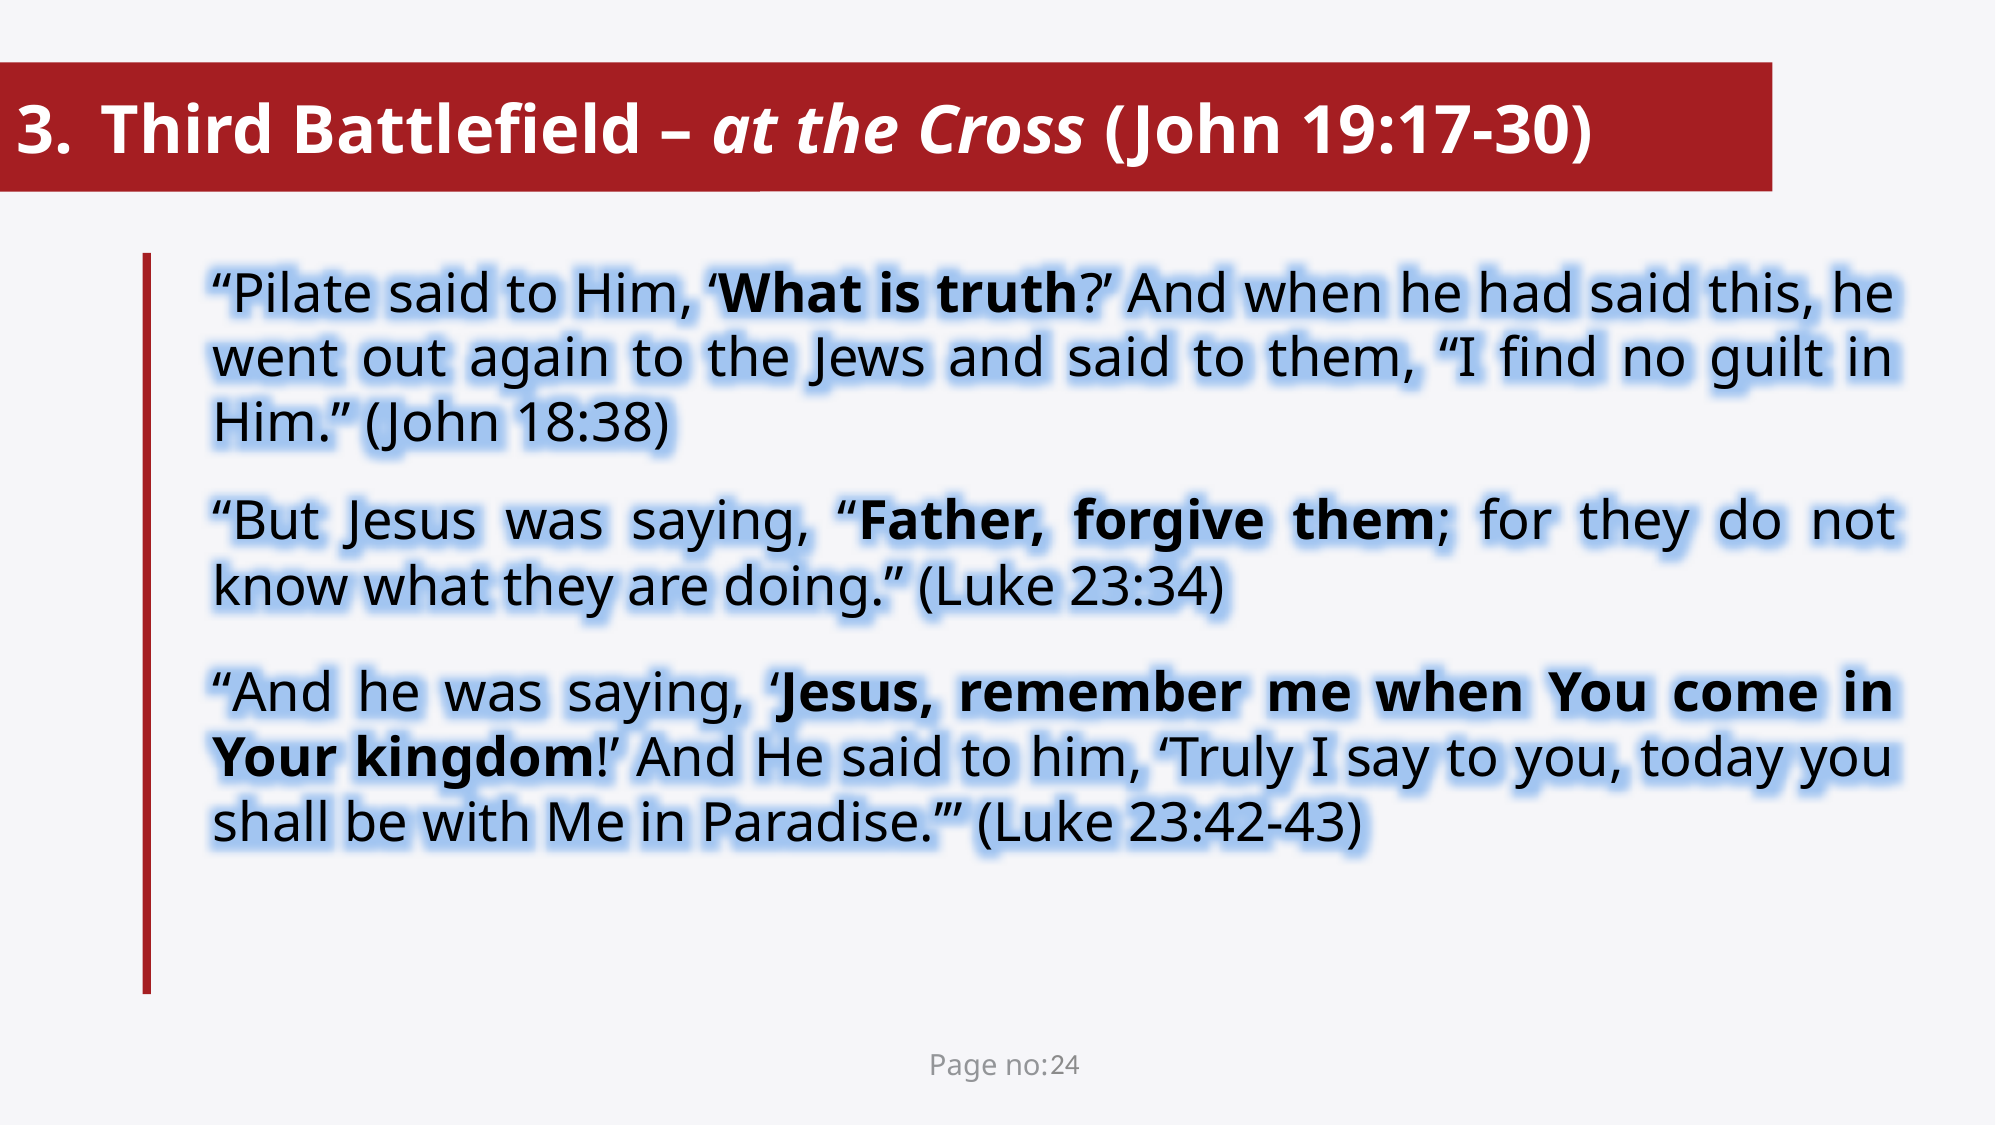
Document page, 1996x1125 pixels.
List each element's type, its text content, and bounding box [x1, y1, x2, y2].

text_box “Pilate said to Him, ‘What is truth?’ And when he had said this, he went out again to the Jews and said to them, “I find no guilt in Him.” (John 18:38) [198, 250, 1911, 461]
text_box “But Jesus was saying, “Father, forgive them; for they do not know what they are doing.” (Luke 23:34) [198, 478, 1911, 624]
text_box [1, 62, 1798, 192]
text_box “And he was saying, ‘Jesus, remember me when You come in Your kingdom!’ And He said to him, ‘Truly I say to you, today you shall be with Me in Paradise.’” (Luke 23:42-43) [198, 650, 1911, 860]
